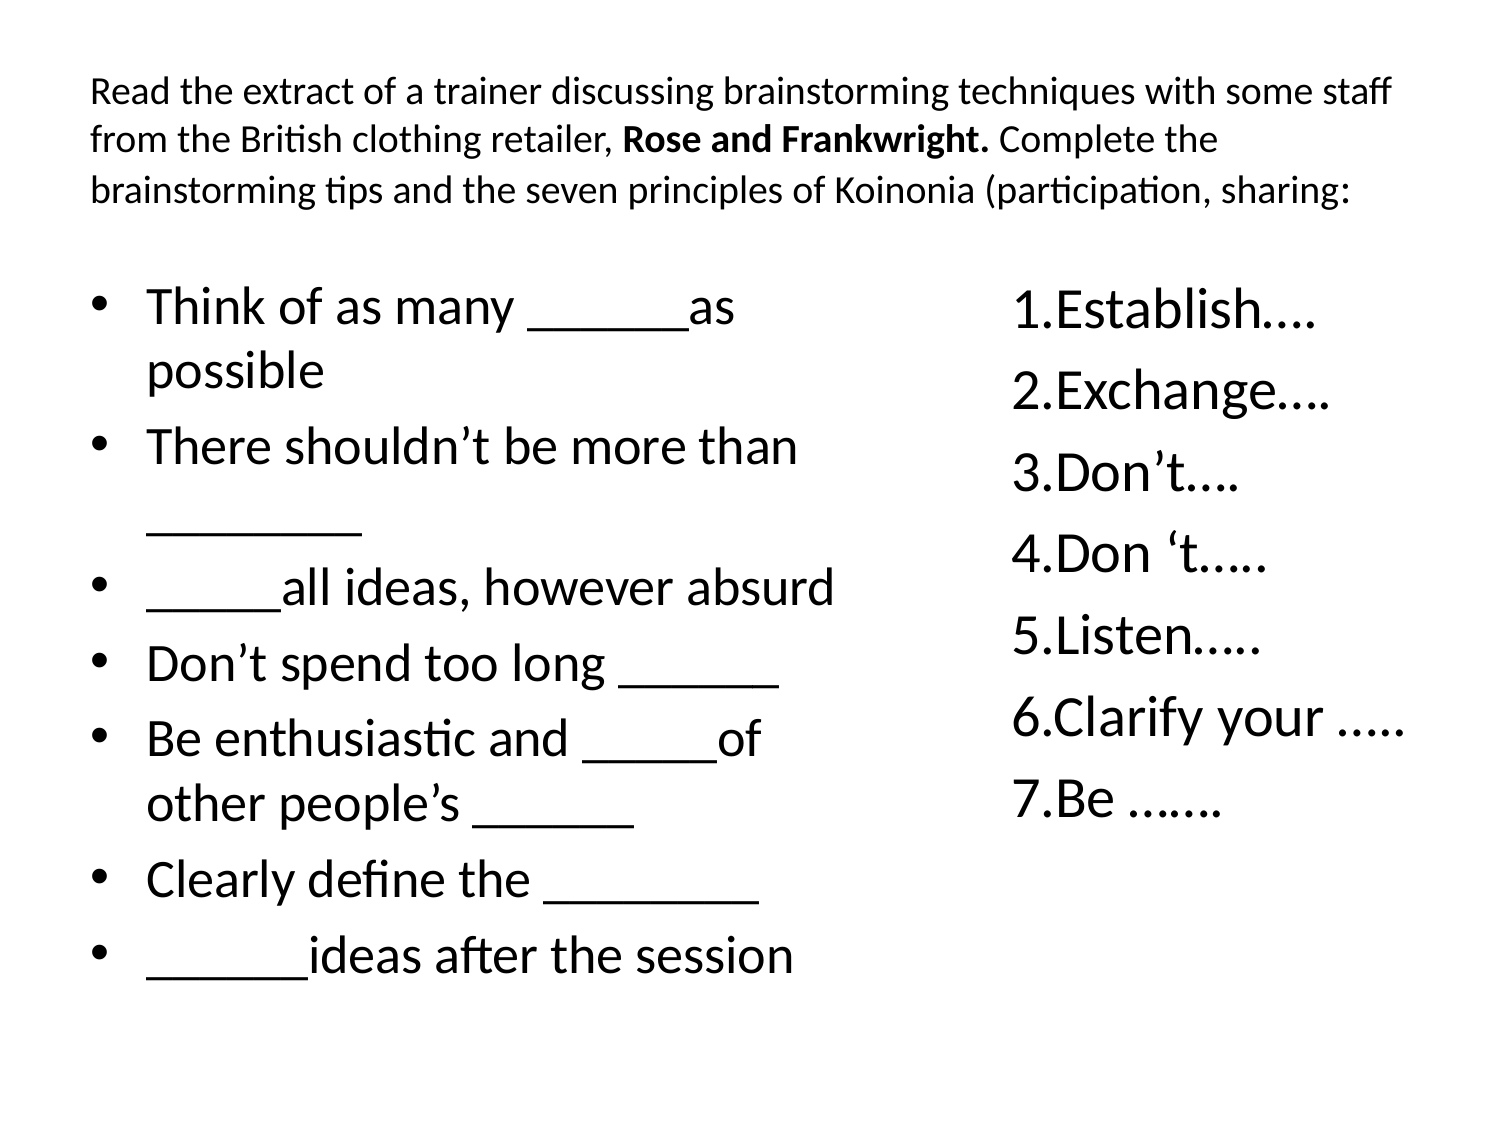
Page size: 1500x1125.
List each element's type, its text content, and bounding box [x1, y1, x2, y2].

list 1.Establish…. 2.Exchange…. 3.Don’t…. 4.Don ‘t….. 5.Listen….. 6.Clarify your ….. 7.Be ……. [996, 262, 1425, 1005]
title Read the extract of a trainer discussing brainstorming techniques with some staff from the British clothing retailer, Rose and Frankwright. Complete the brainstorming tips and the seven principles of Koinonia (participation, sharing: [75, 45, 1425, 233]
list Think of as many ______as possible There shouldn’t be more than ________ _____all ideas, however absurd Don’t spend too long ______ Be enthusiastic and _____of other people’s ______ Clearly define the ________ ______ideas after the session [75, 262, 879, 1005]
